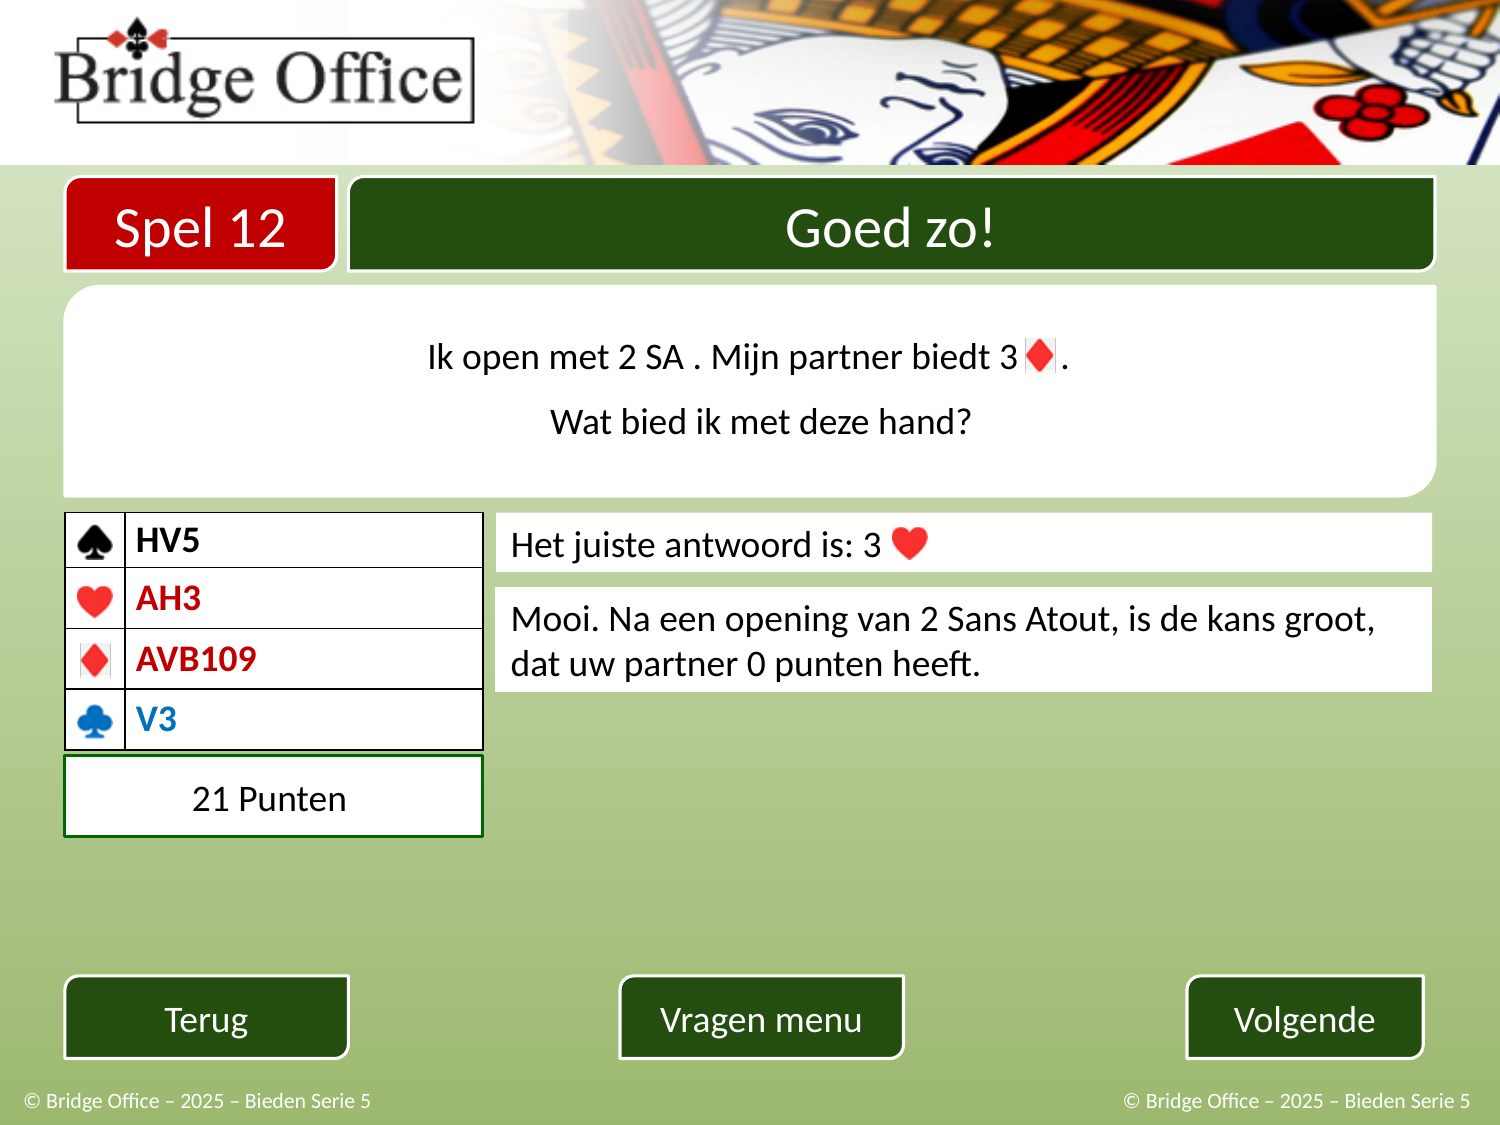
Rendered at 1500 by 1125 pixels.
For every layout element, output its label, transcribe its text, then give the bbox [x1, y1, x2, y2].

text_box © Bridge Office – 2025 – Bieden Serie 5 [8, 1079, 393, 1121]
table_cell AH3 [126, 568, 482, 628]
picture [77, 585, 114, 618]
text_box Goed zo! [346, 179, 1437, 273]
picture [77, 643, 114, 679]
table_header [66, 513, 124, 567]
picture [77, 703, 114, 740]
text_box Ik open met 2 SA . Mijn partner biedt 3 . [394, 324, 1104, 385]
text_box Volgende [1185, 974, 1425, 1061]
table_cell [66, 568, 124, 628]
table_header HV5 [126, 513, 482, 567]
table_cell V3 [126, 690, 482, 749]
text_box [63, 284, 1437, 498]
text_box Vragen menu [618, 974, 906, 1061]
picture [892, 527, 928, 560]
picture [77, 524, 114, 561]
table_cell [66, 690, 124, 749]
table_cell AVB109 [126, 629, 482, 688]
picture [0, 0, 1500, 166]
text_box Terug [63, 974, 350, 1061]
picture [1022, 338, 1059, 374]
text_box © Bridge Office – 2025 – Bieden Serie 5 [1107, 1079, 1500, 1121]
text_box 21 Punten [63, 754, 484, 838]
text_box Spel 12 [63, 179, 339, 273]
table_cell [66, 629, 124, 688]
text_box Wat bied ik met deze hand? [528, 389, 995, 450]
text_box Mooi. Na een opening van 2 Sans Atout, is de kans groot, dat uw partner 0 punten heeft. [495, 587, 1432, 692]
text_box Het juiste antwoord is: 3 [496, 512, 1433, 573]
